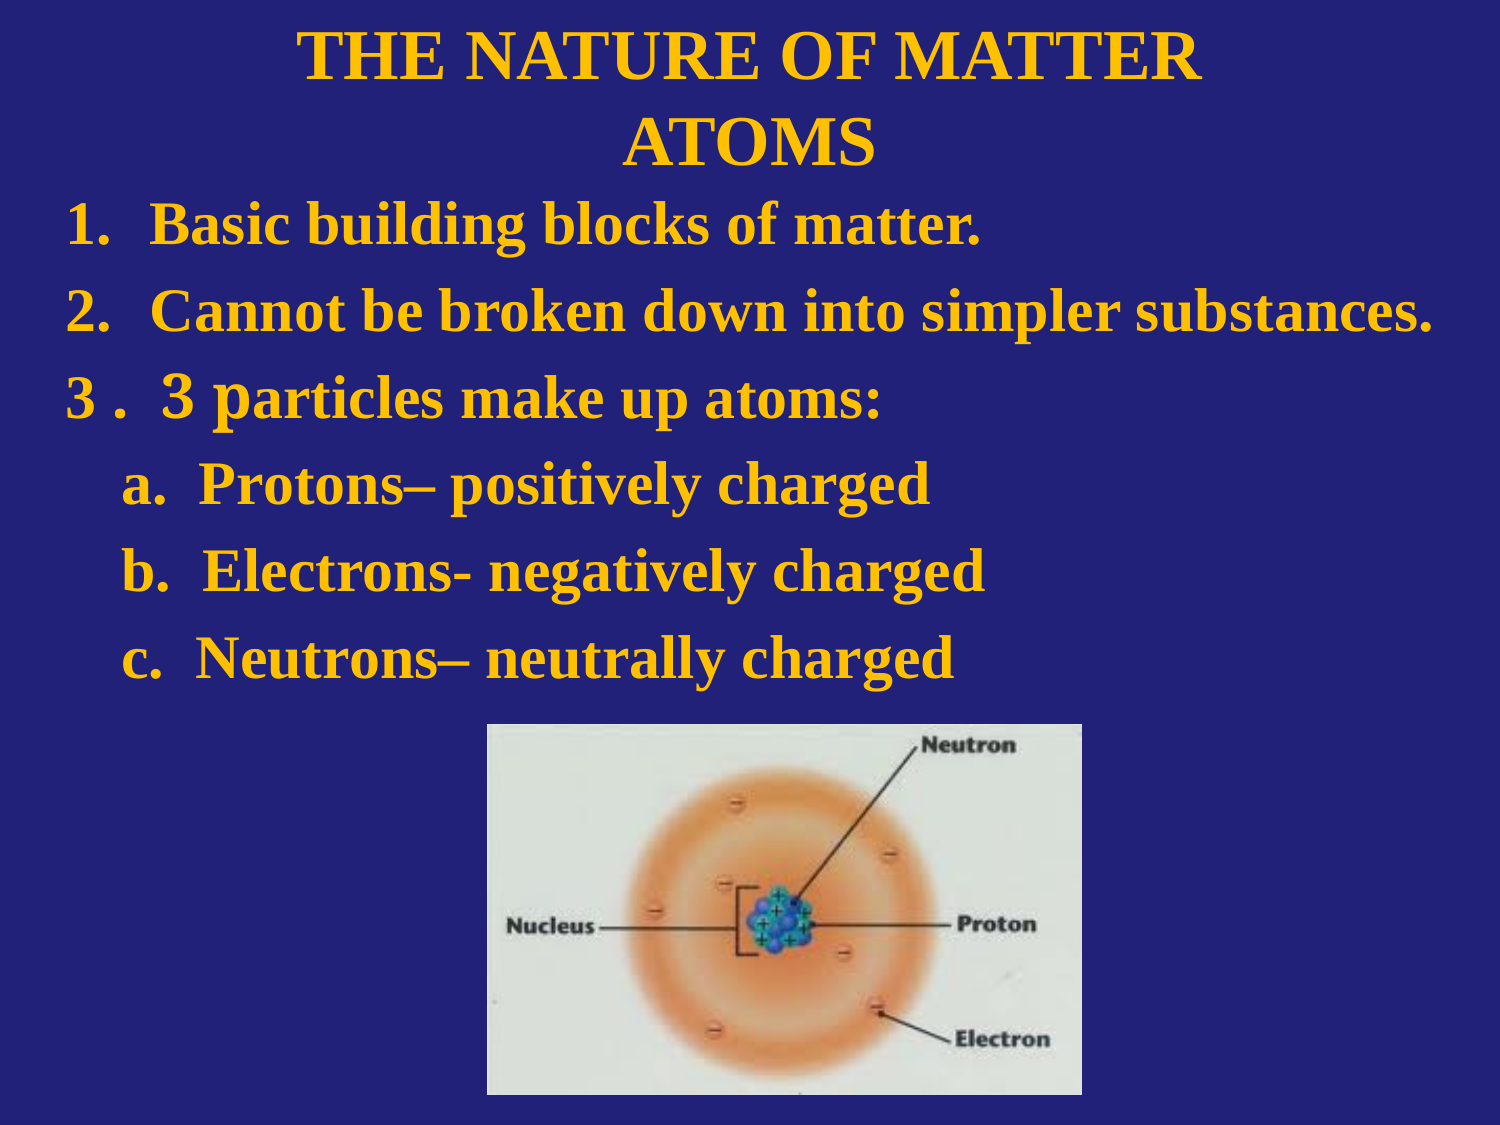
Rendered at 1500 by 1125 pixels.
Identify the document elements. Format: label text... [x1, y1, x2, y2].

list Basic building blocks of matter. Cannot be broken down into simpler substances. 3 . 3 particles make up atoms: a. Protons– positively charged b. Electrons- negatively charged c. Neutrons– neutrally charged [50, 174, 1463, 750]
title THE NATURE OF MATTER ATOMS [75, 0, 1425, 174]
picture [487, 724, 1082, 1096]
